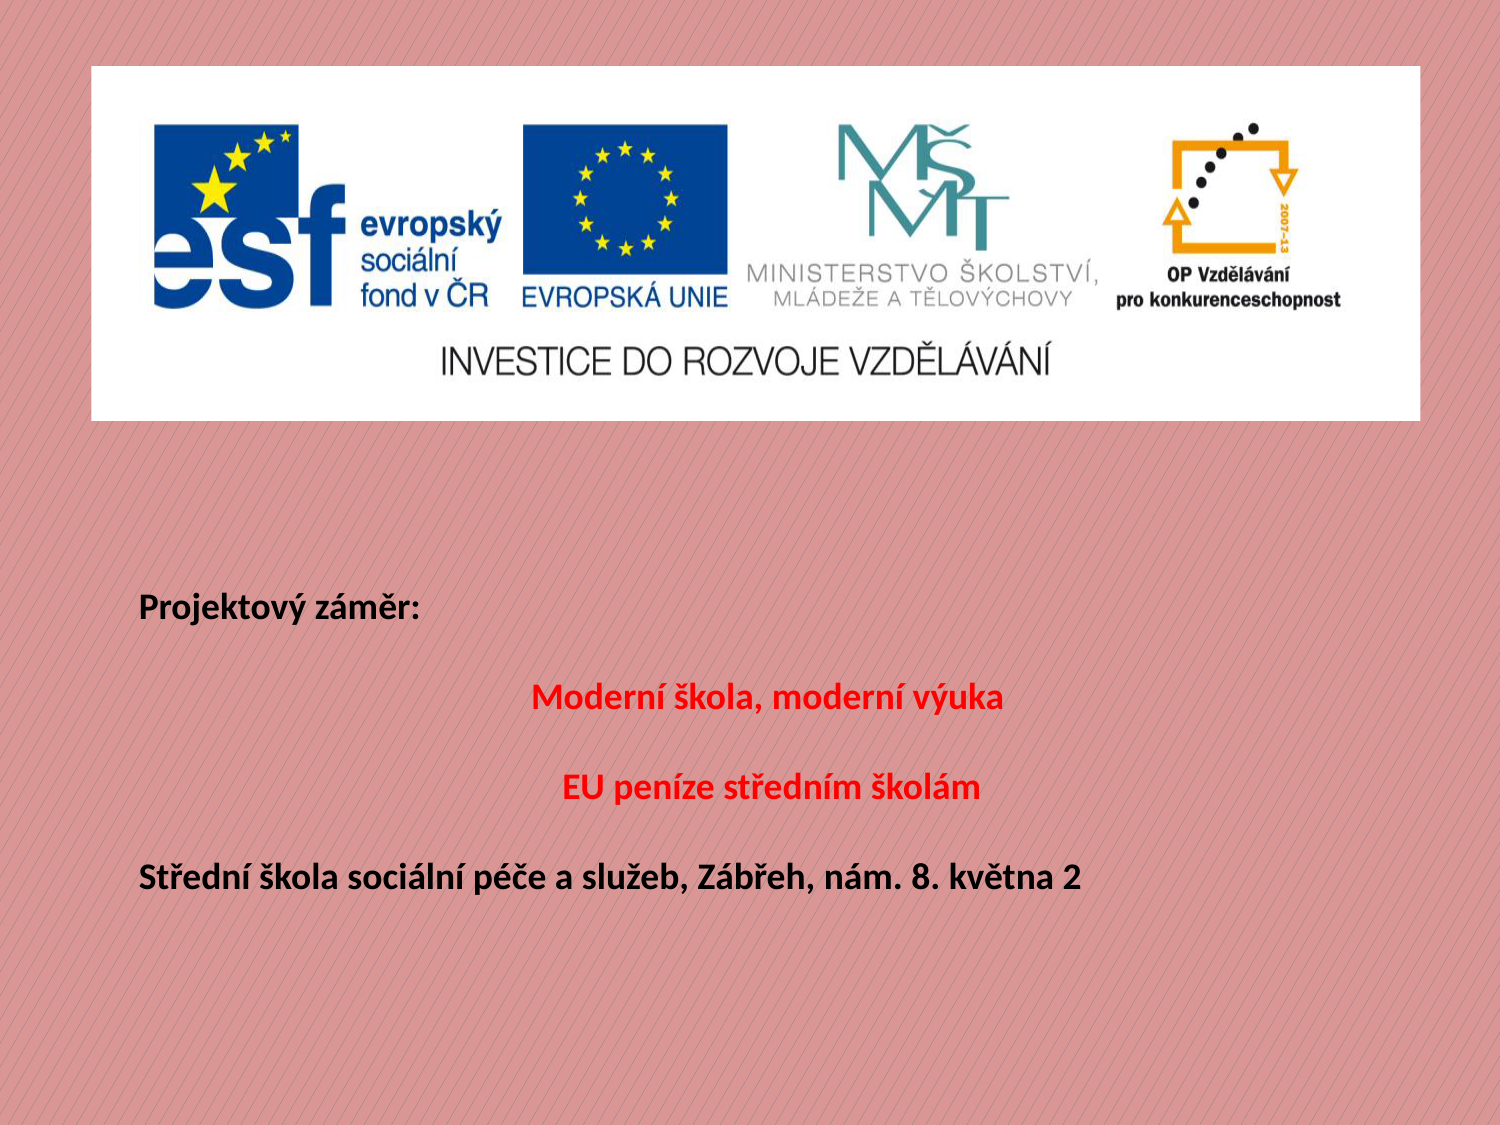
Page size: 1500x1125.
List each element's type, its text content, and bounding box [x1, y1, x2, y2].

picture [91, 66, 1421, 421]
text_box Projektový záměr: Moderní škola, moderní výuka EU peníze středním školám Střední škola sociální péče a služeb, Zábřeh, nám. 8. května 2 [123, 574, 1421, 904]
